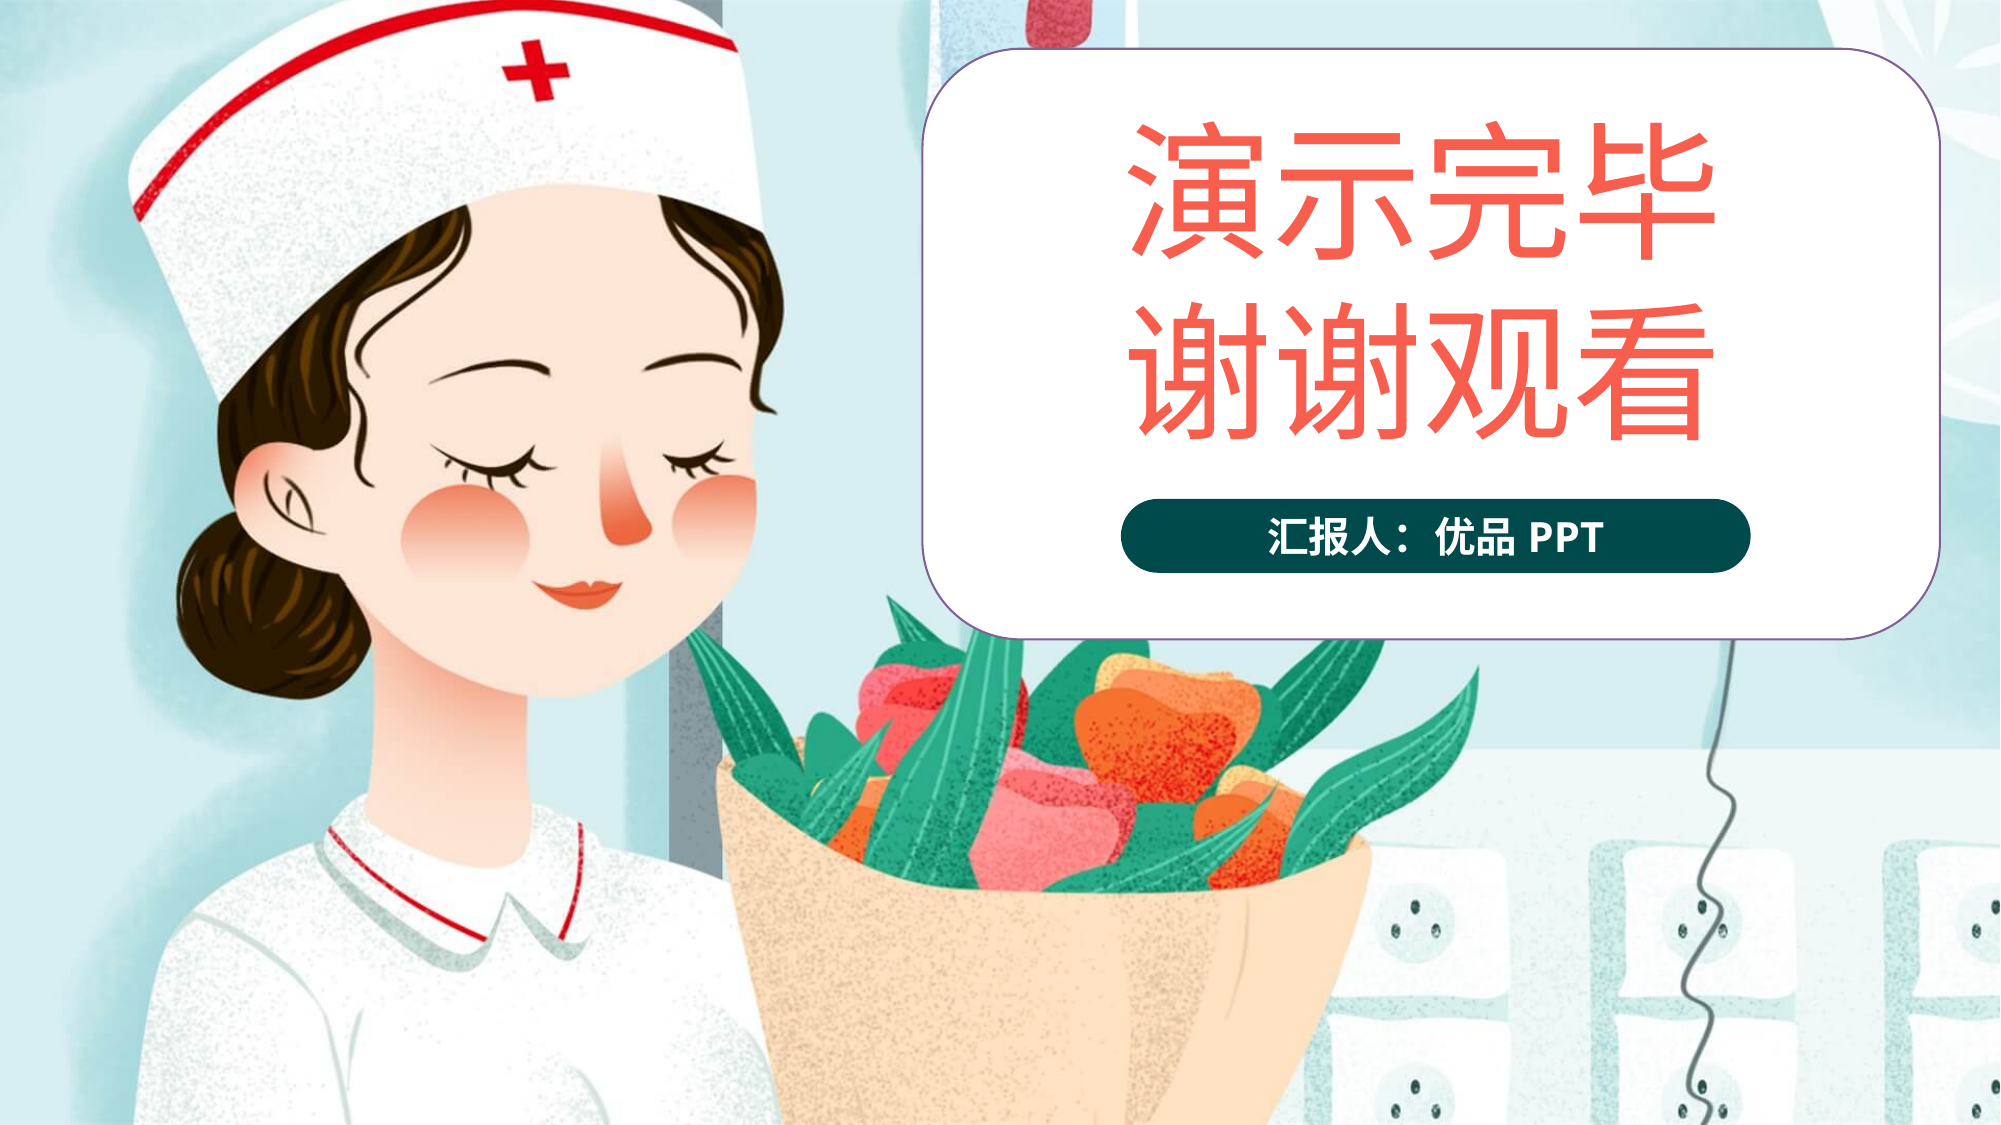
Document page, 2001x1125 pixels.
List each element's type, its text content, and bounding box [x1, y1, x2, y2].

picture [0, 0, 2001, 1125]
text_box [921, 466, 1941, 641]
text_box 汇报人：优品PPT [1120, 498, 1751, 573]
text_box 演示完毕 谢谢观看 [840, 91, 2000, 466]
text_box [938, 47, 1924, 91]
